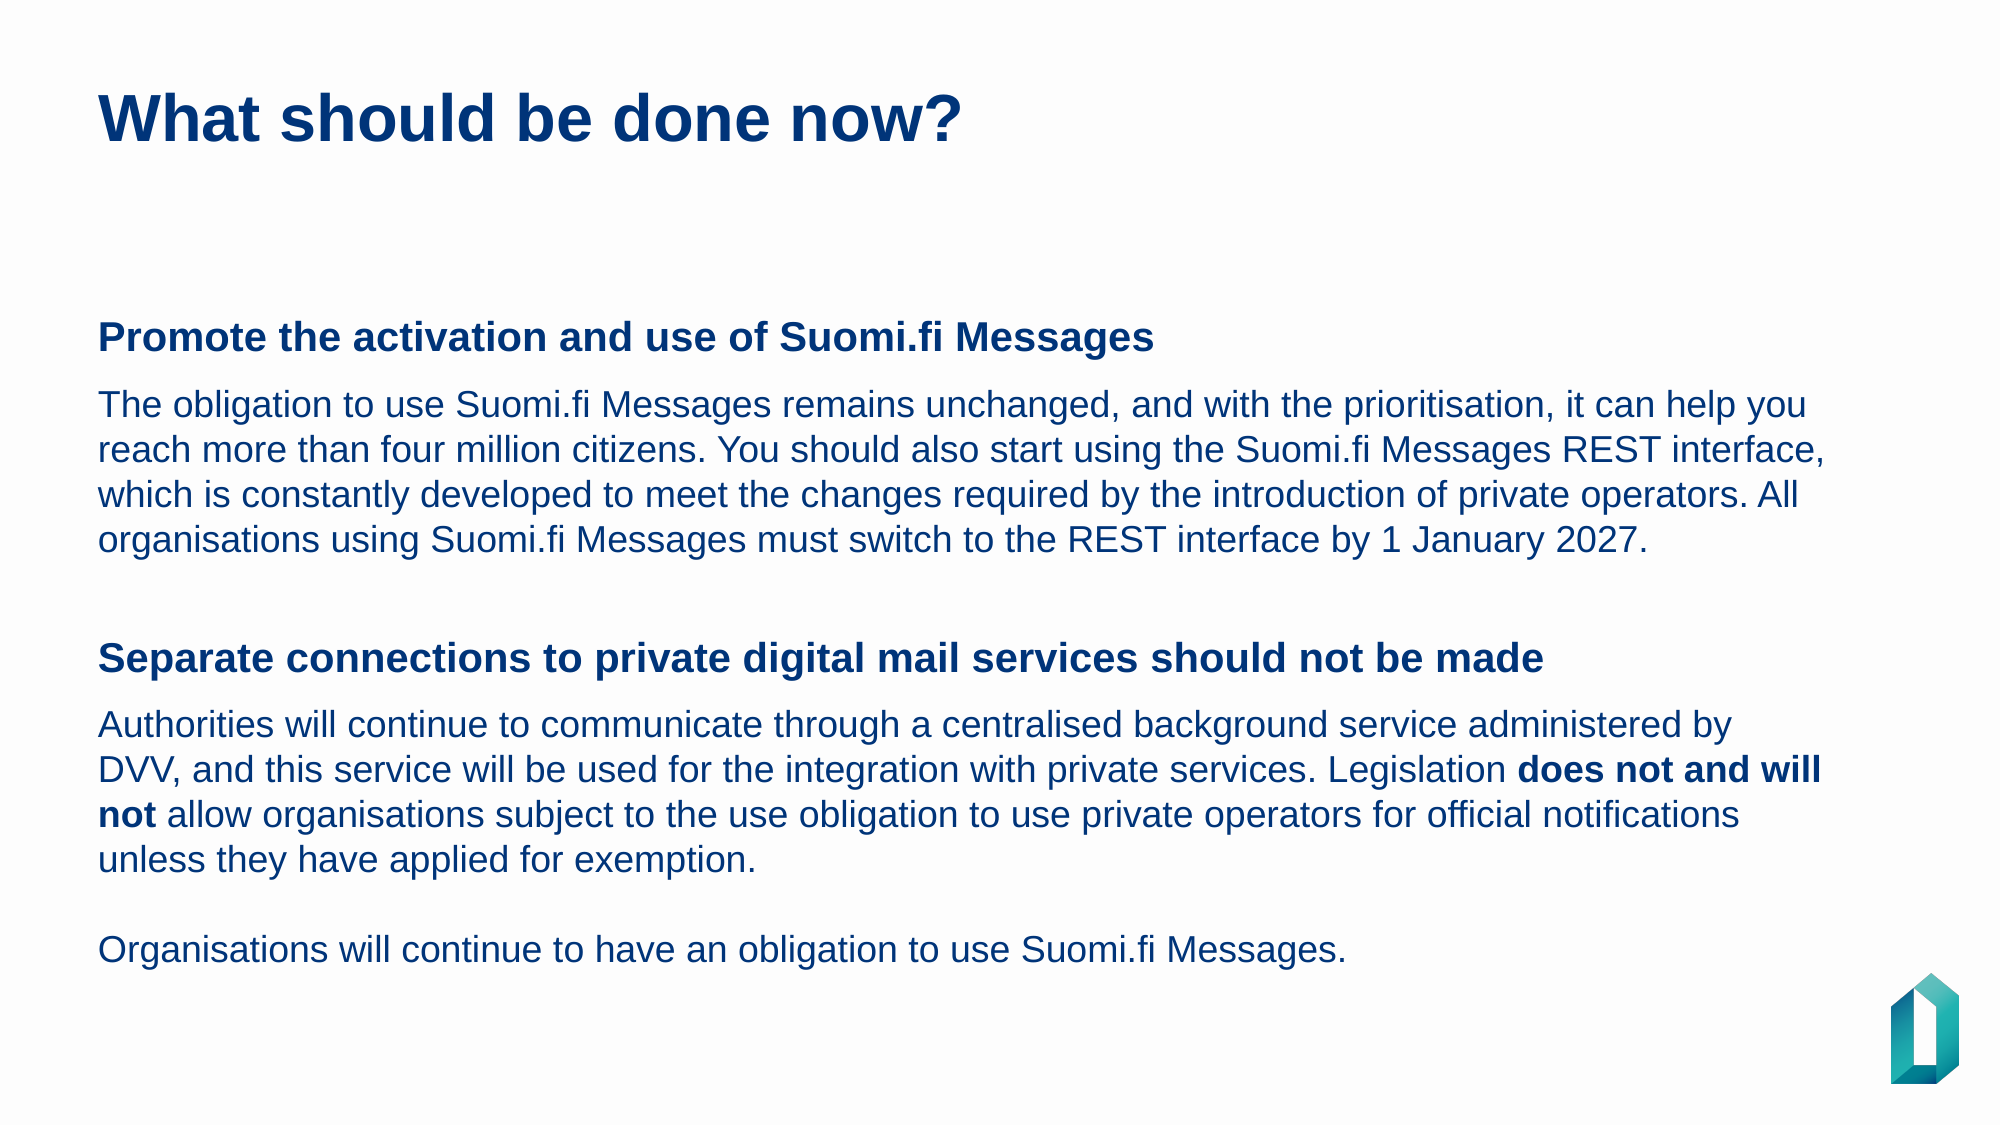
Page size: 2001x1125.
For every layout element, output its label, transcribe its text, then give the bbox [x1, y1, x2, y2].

text_box Promote the activation and use of Suomi.fi Messages [83, 302, 1477, 372]
title What should be done now? [83, 37, 1886, 163]
picture [1891, 973, 1959, 1084]
text_box The obligation to use Suomi.fi Messages remains unchanged, and with the prioritisation, it can help you reach more than four million citizens. You should also start using the Suomi.fi Messages REST interface, which is constantly developed to meet the changes required by the introduction of private operators. All organisations using Suomi.fi Messages must switch to the REST interface by 1 January 2027. [83, 372, 1855, 567]
text_box Separate connections to private digital mail services should not be made [83, 623, 1636, 693]
text_box Authorities will continue to communicate through a centralised background service administered by DVV, and this service will be used for the integration with private services. Legislation does not and will not allow organisations subject to the use obligation to use private operators for official notifications unless they have applied for exemption. Organisations will continue to have an obligation to use Suomi.fi Messages. [83, 693, 1838, 978]
